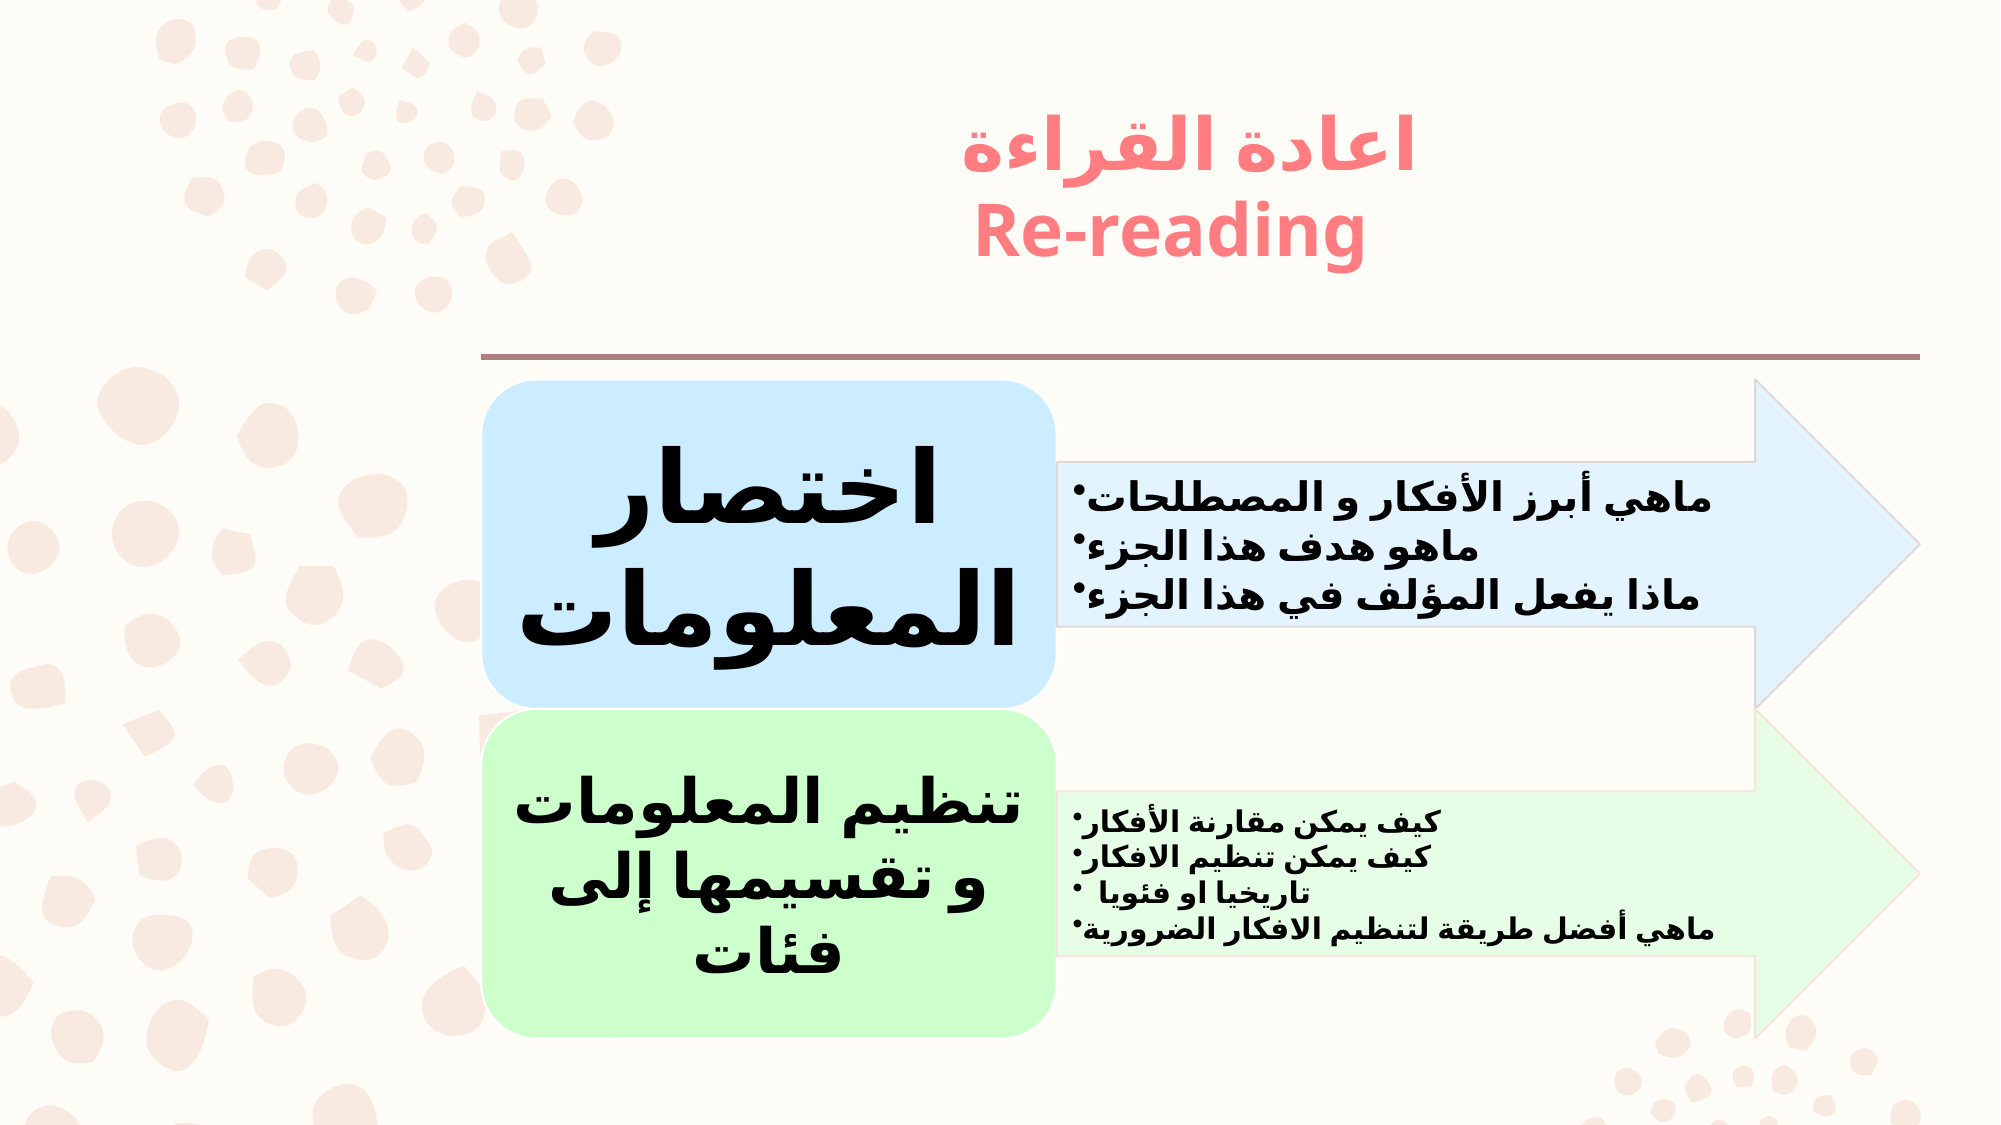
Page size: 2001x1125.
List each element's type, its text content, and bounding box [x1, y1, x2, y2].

title اعادة القراءة Re-reading [460, 93, 1920, 350]
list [480, 379, 1921, 1039]
